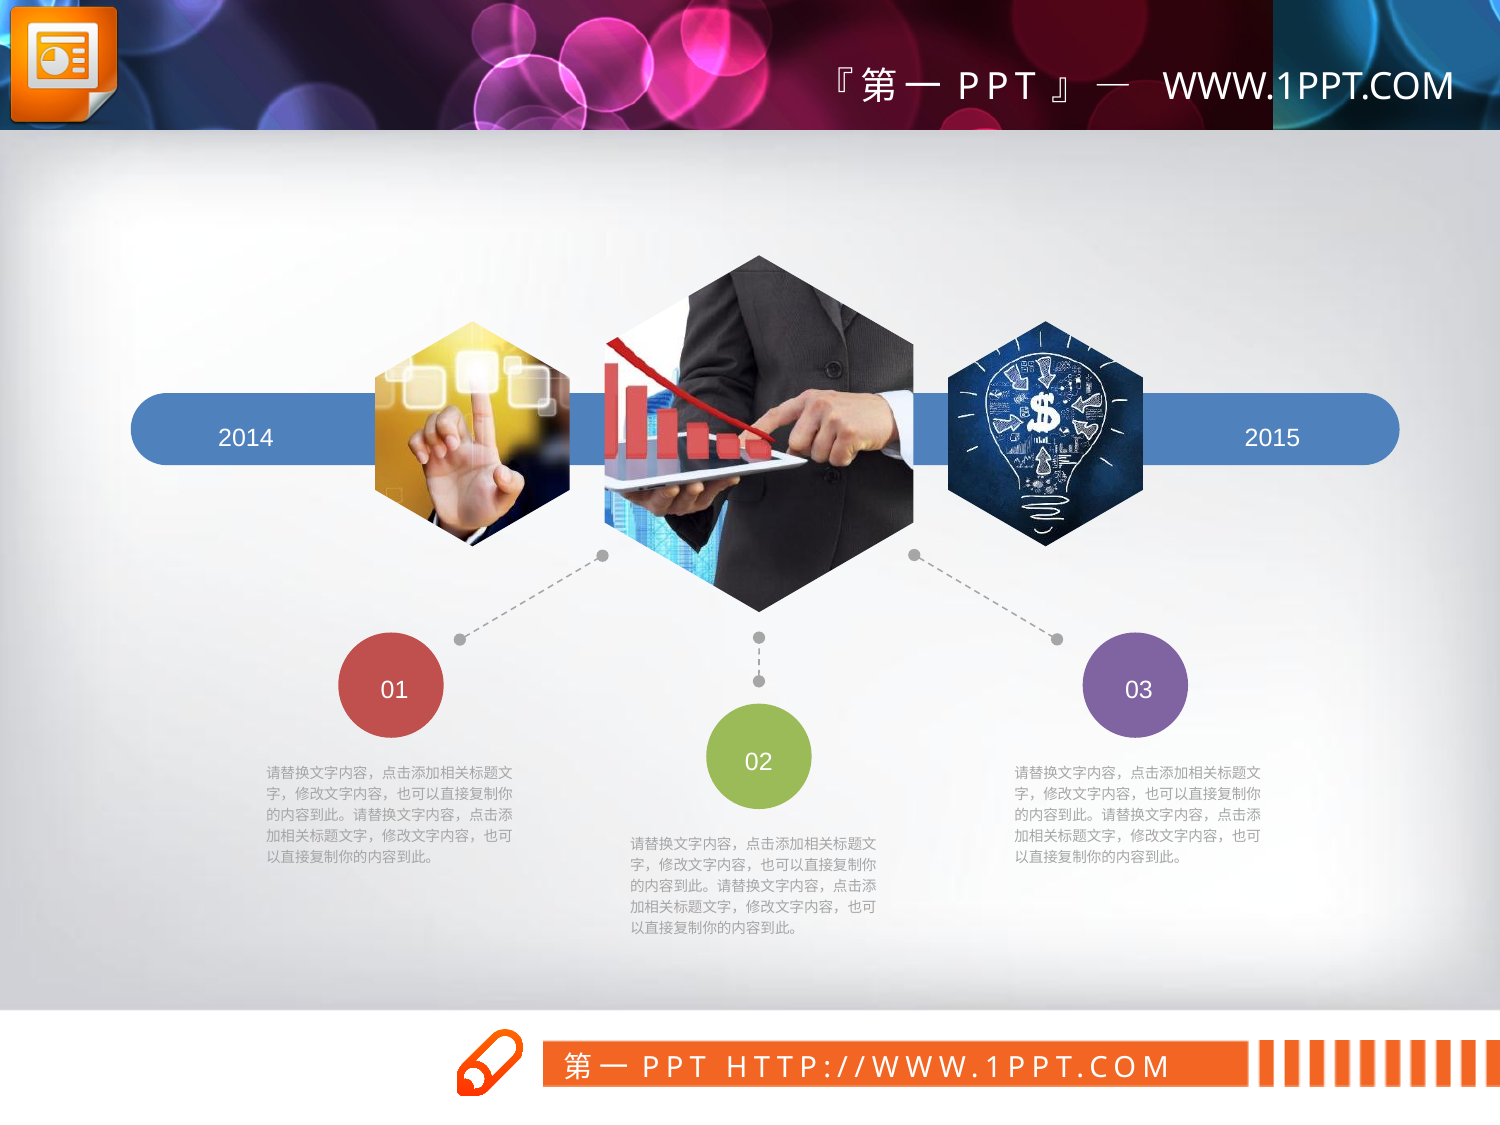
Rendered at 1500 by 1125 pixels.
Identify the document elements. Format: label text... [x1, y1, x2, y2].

text_box [948, 321, 1143, 547]
text_box 请替换文字内容，点击添加相关标题文字，修改文字内容，也可以直接复制你的内容到此。请替换文字内容，点击添加相关标题文字，修改文字内容，也可以直接复制你的内容到此。 [1014, 760, 1273, 866]
text_box [914, 393, 948, 466]
text_box [453, 633, 471, 646]
text_box [374, 321, 570, 547]
text_box 03 [1103, 658, 1174, 704]
text_box 请替换文字内容，点击添加相关标题文字，修改文字内容，也可以直接复制你的内容到此。请替换文字内容，点击添加相关标题文字，修改文字内容，也可以直接复制你的内容到此。 [630, 831, 889, 937]
text_box [1082, 632, 1189, 738]
text_box [570, 393, 604, 466]
text_box [338, 632, 444, 738]
text_box 请替换文字内容，点击添加相关标题文字，修改文字内容，也可以直接复制你的内容到此。请替换文字内容，点击添加相关标题文字，修改文字内容，也可以直接复制你的内容到此。 [266, 760, 525, 866]
text_box [706, 703, 812, 810]
text_box [1050, 633, 1064, 646]
text_box [596, 549, 609, 562]
text_box [752, 670, 766, 688]
text_box 02 [724, 730, 794, 776]
text_box [752, 631, 766, 644]
text_box 2015 [1214, 403, 1332, 452]
text_box [1143, 393, 1400, 466]
picture [543, 1040, 1500, 1087]
text_box [130, 393, 374, 466]
text_box [908, 548, 925, 562]
picture [0, 0, 1500, 1012]
text_box 01 [359, 658, 430, 704]
text_box 2014 [187, 403, 305, 452]
text_box [604, 255, 914, 613]
